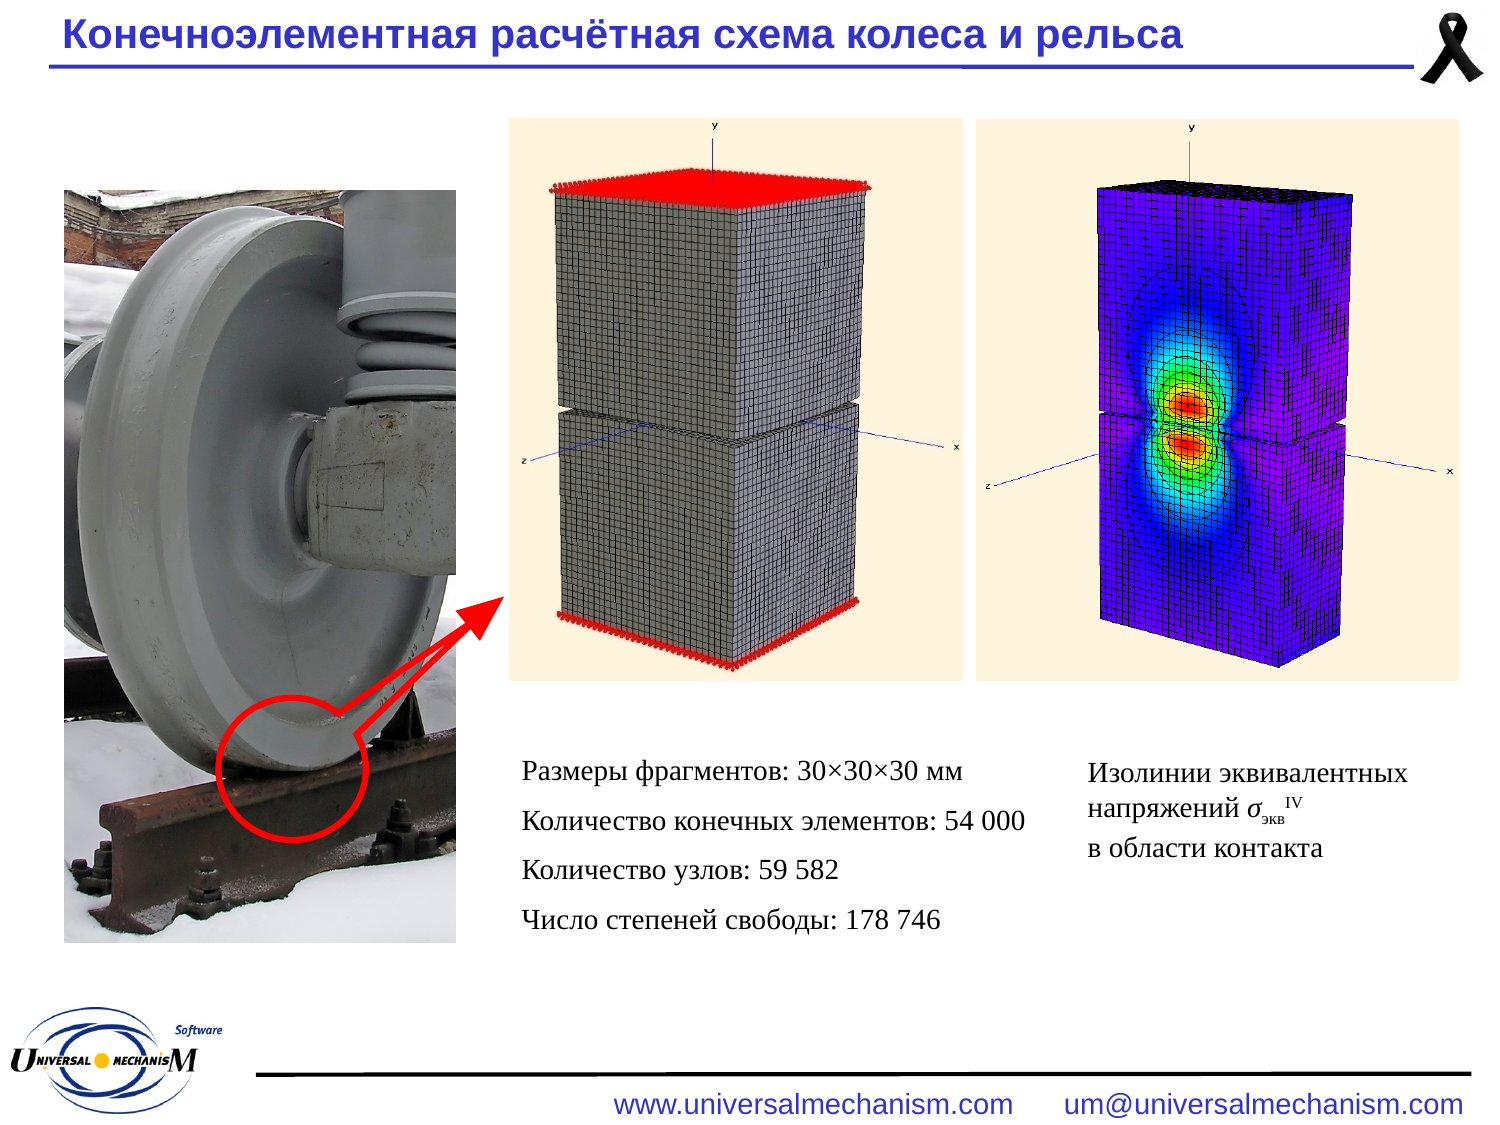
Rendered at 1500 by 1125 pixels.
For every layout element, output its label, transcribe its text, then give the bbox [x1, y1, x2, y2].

picture [11, 1007, 222, 1114]
picture [508, 118, 963, 681]
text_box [64, 190, 502, 943]
text_box Конечноэлементная расчётная схема колеса и рельса [47, 0, 1461, 68]
picture [976, 119, 1460, 681]
text_box Размеры фрагментов: 30×30×30 мм Количество конечных элементов: 54 000 Количество узлов: 59 582 Число степеней свободы: 178 746 [507, 744, 1059, 943]
text_box Изолинии эквивалентных напряжений σэквIV в области контакта [1058, 753, 1478, 890]
picture [1414, 10, 1489, 86]
